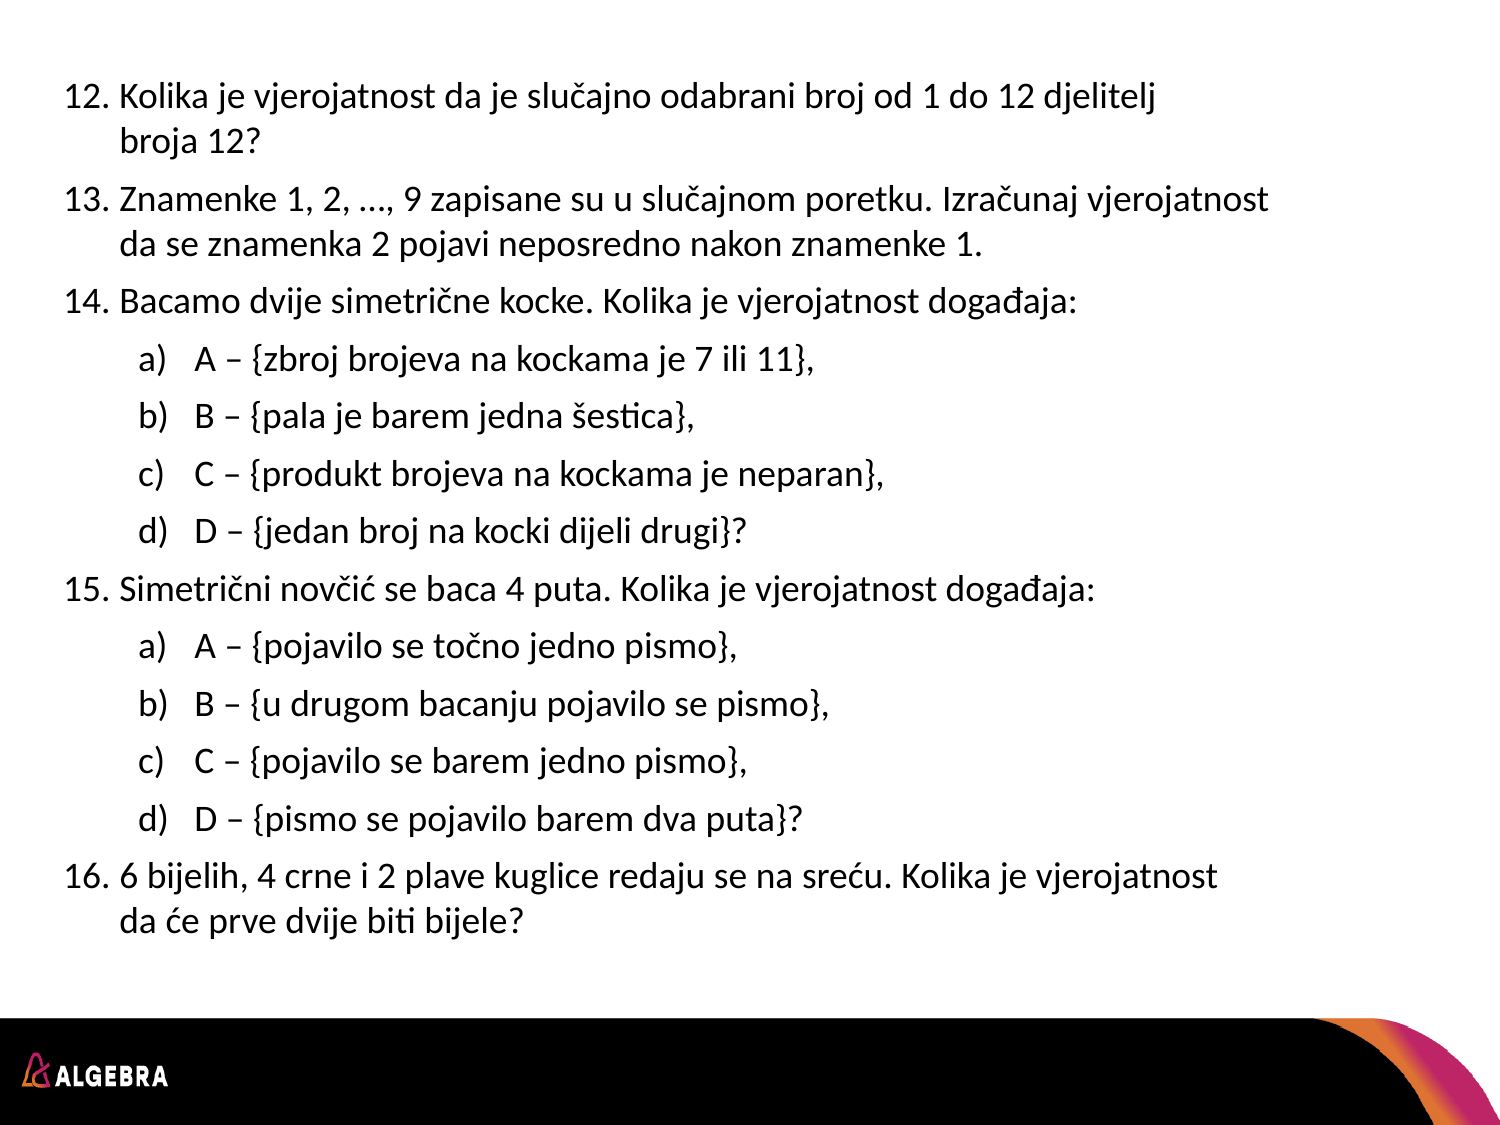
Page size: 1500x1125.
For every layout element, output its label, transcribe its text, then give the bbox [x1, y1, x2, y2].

text_box Kolika je vjerojatnost da je slučajno odabrani broj od 1 do 12 djelitelj broja 12? Znamenke 1, 2, …, 9 zapisane su u slučajnom poretku. Izračunaj vjerojatnost da se znamenka 2 pojavi neposredno nakon znamenke 1. Bacamo dvije simetrične kocke. Kolika je vjerojatnost događaja: A – {zbroj brojeva na kockama je 7 ili 11}, B – {pala je barem jedna šestica}, C – {produkt brojeva na kockama je neparan}, D – {jedan broj na kocki dijeli drugi}? Simetrični novčić se baca 4 puta. Kolika je vjerojatnost događaja: A – {pojavilo se točno jedno pismo}, B – {u drugom bacanju pojavilo se pismo}, C – {pojavilo se barem jedno pismo}, D – {pismo se pojavilo barem dva puta}? 6 bijelih, 4 crne i 2 plave kuglice redaju se na sreću. Kolika je vjerojatnost da će prve dvije biti bijele? [48, 63, 1452, 949]
picture [0, 0, 1500, 1125]
